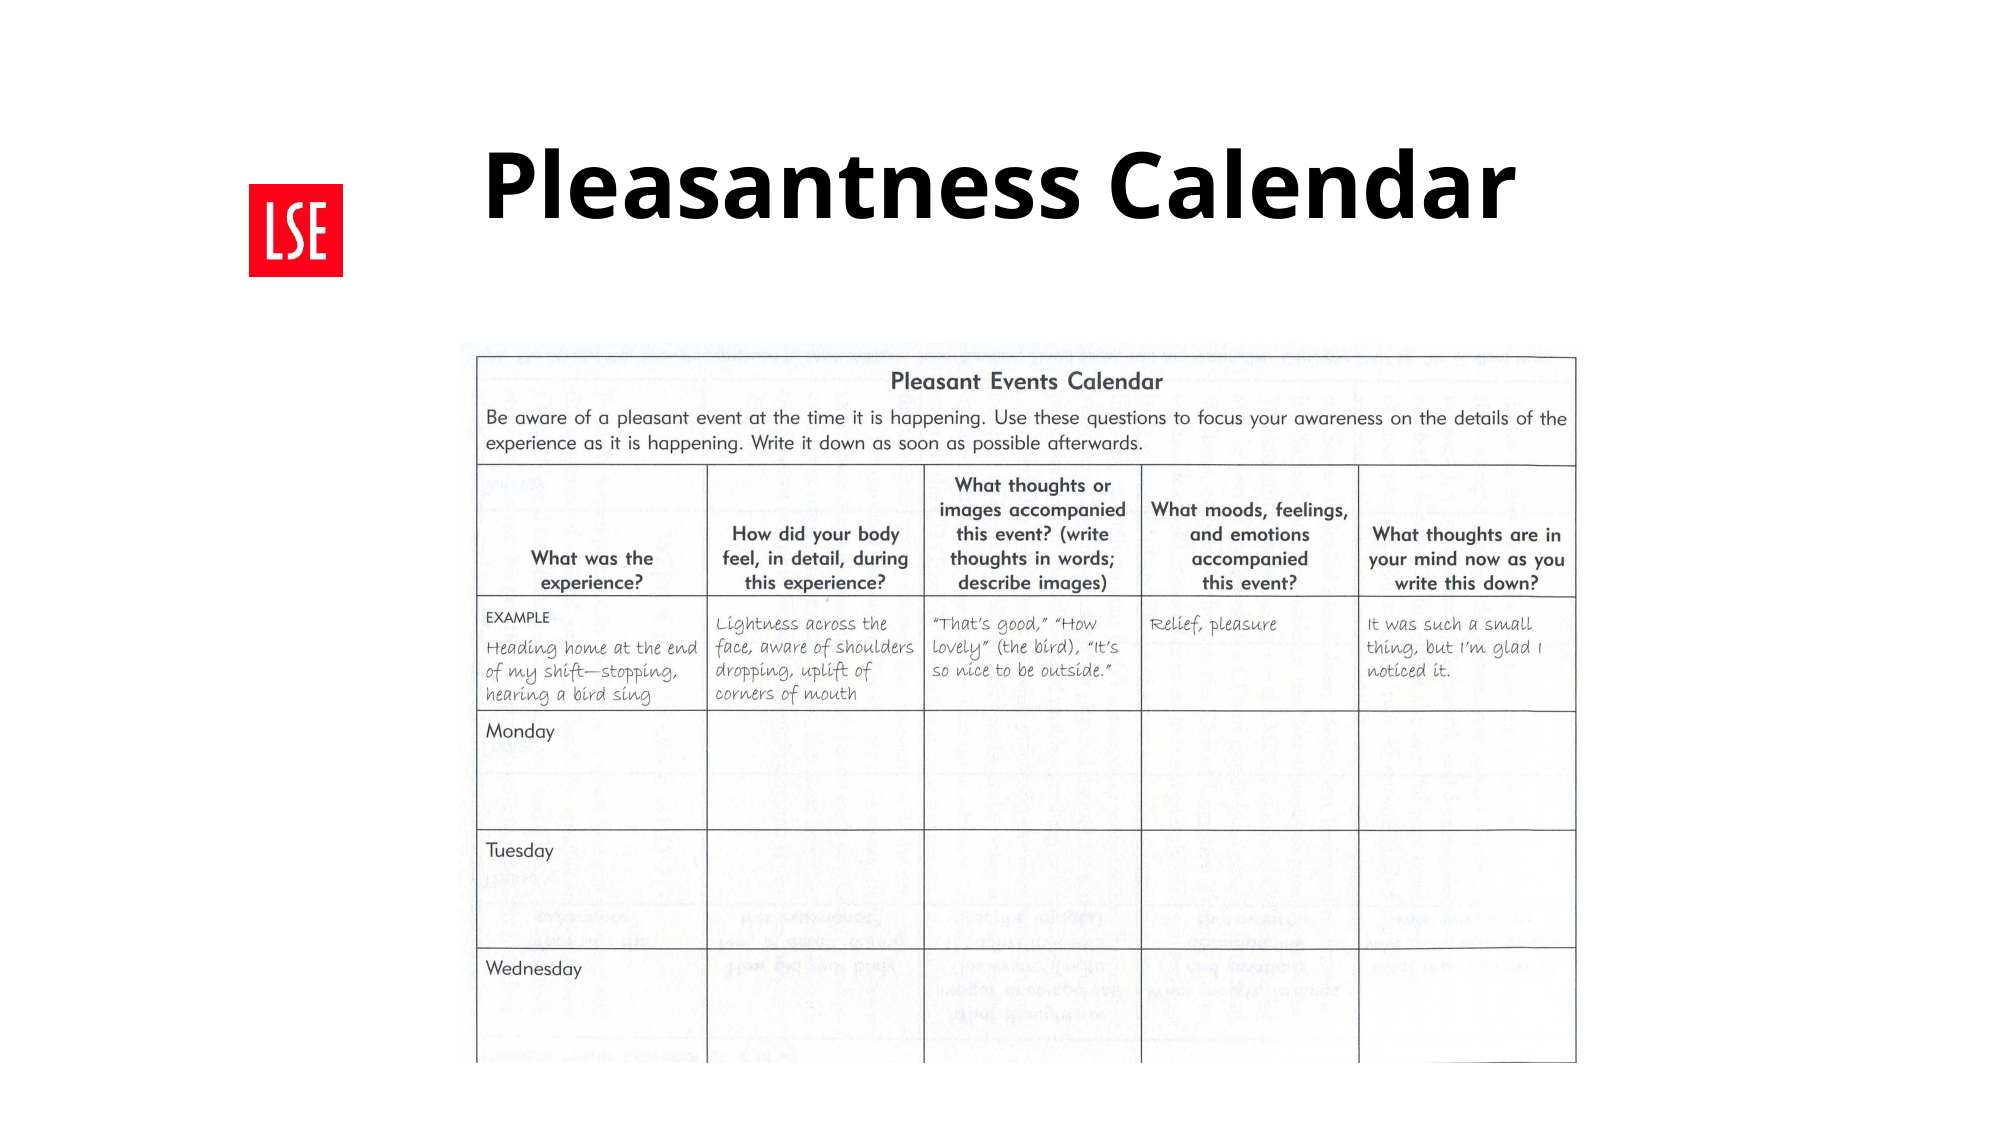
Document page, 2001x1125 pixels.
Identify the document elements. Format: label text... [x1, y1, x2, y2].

title Pleasantness Calendar [249, 85, 1750, 246]
picture [458, 343, 1585, 1063]
picture [249, 184, 343, 277]
